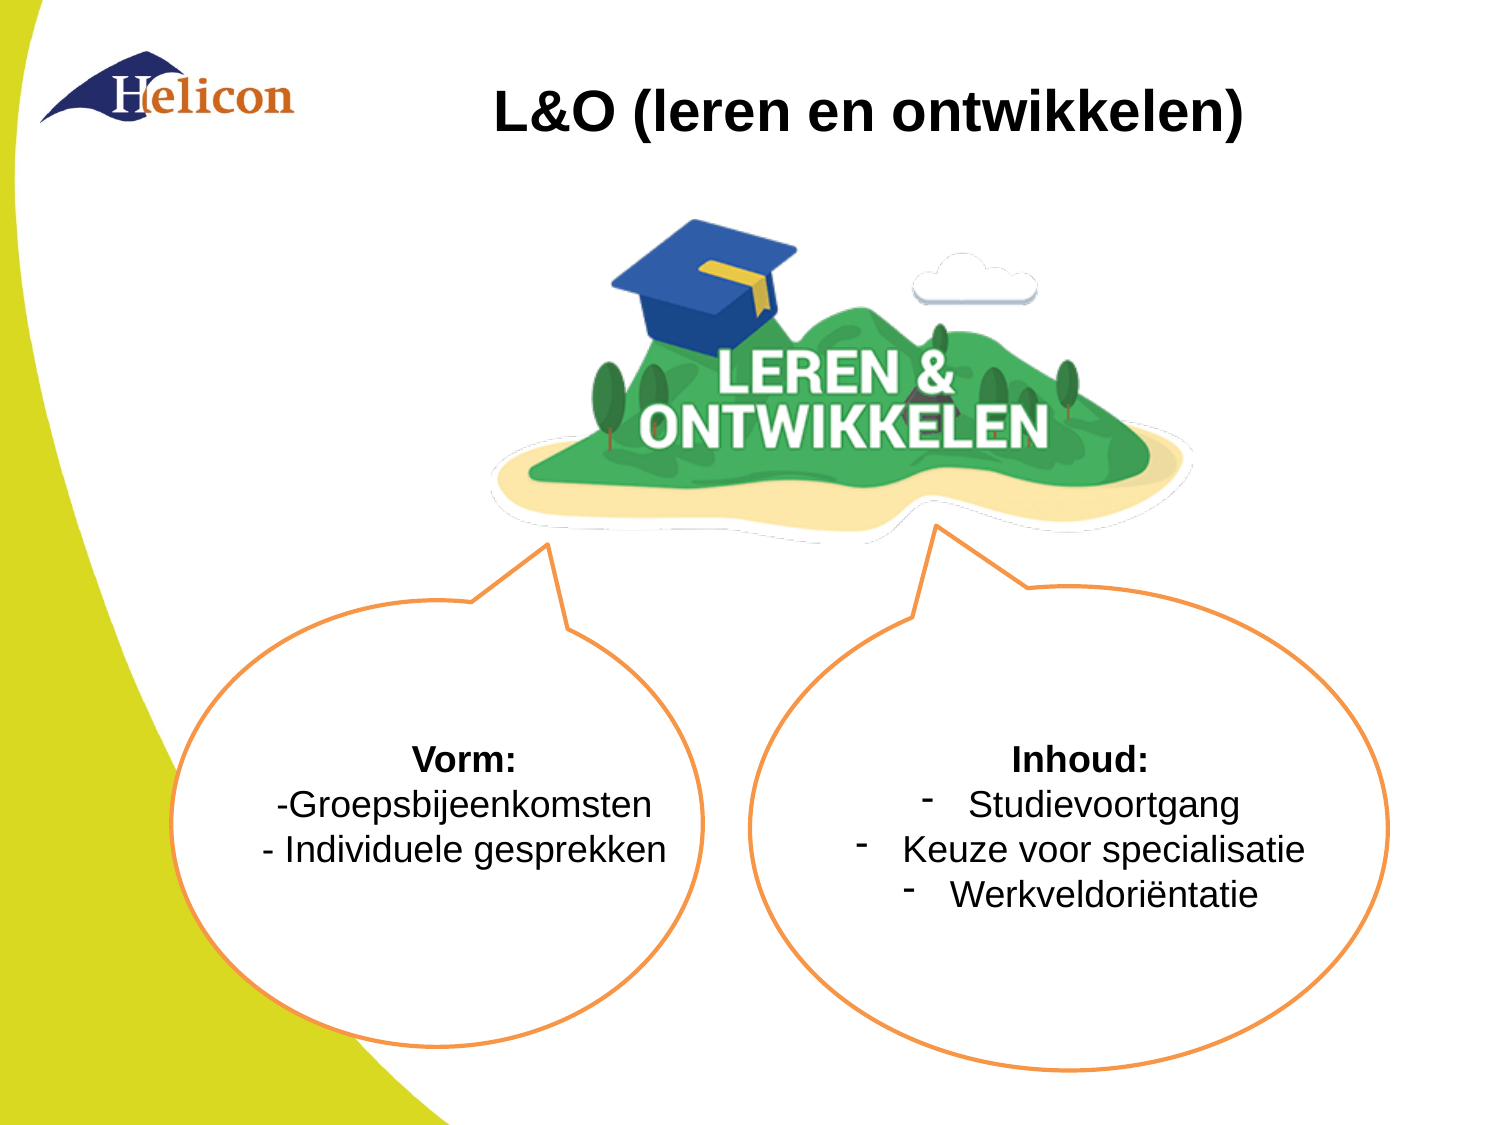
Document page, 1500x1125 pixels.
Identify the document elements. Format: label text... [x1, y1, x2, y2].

text_box [747, 552, 1390, 1073]
picture [0, 0, 1500, 1125]
text_box Vorm: -Groepsbijeenkomsten - Individuele gesprekken [239, 727, 689, 878]
text_box [169, 552, 705, 1049]
title L&O (leren en ontwikkelen) [324, 54, 1415, 161]
text_box Inhoud: Studievoortgang Keuze voor specialisatie Werkveldoriëntatie [832, 727, 1329, 968]
